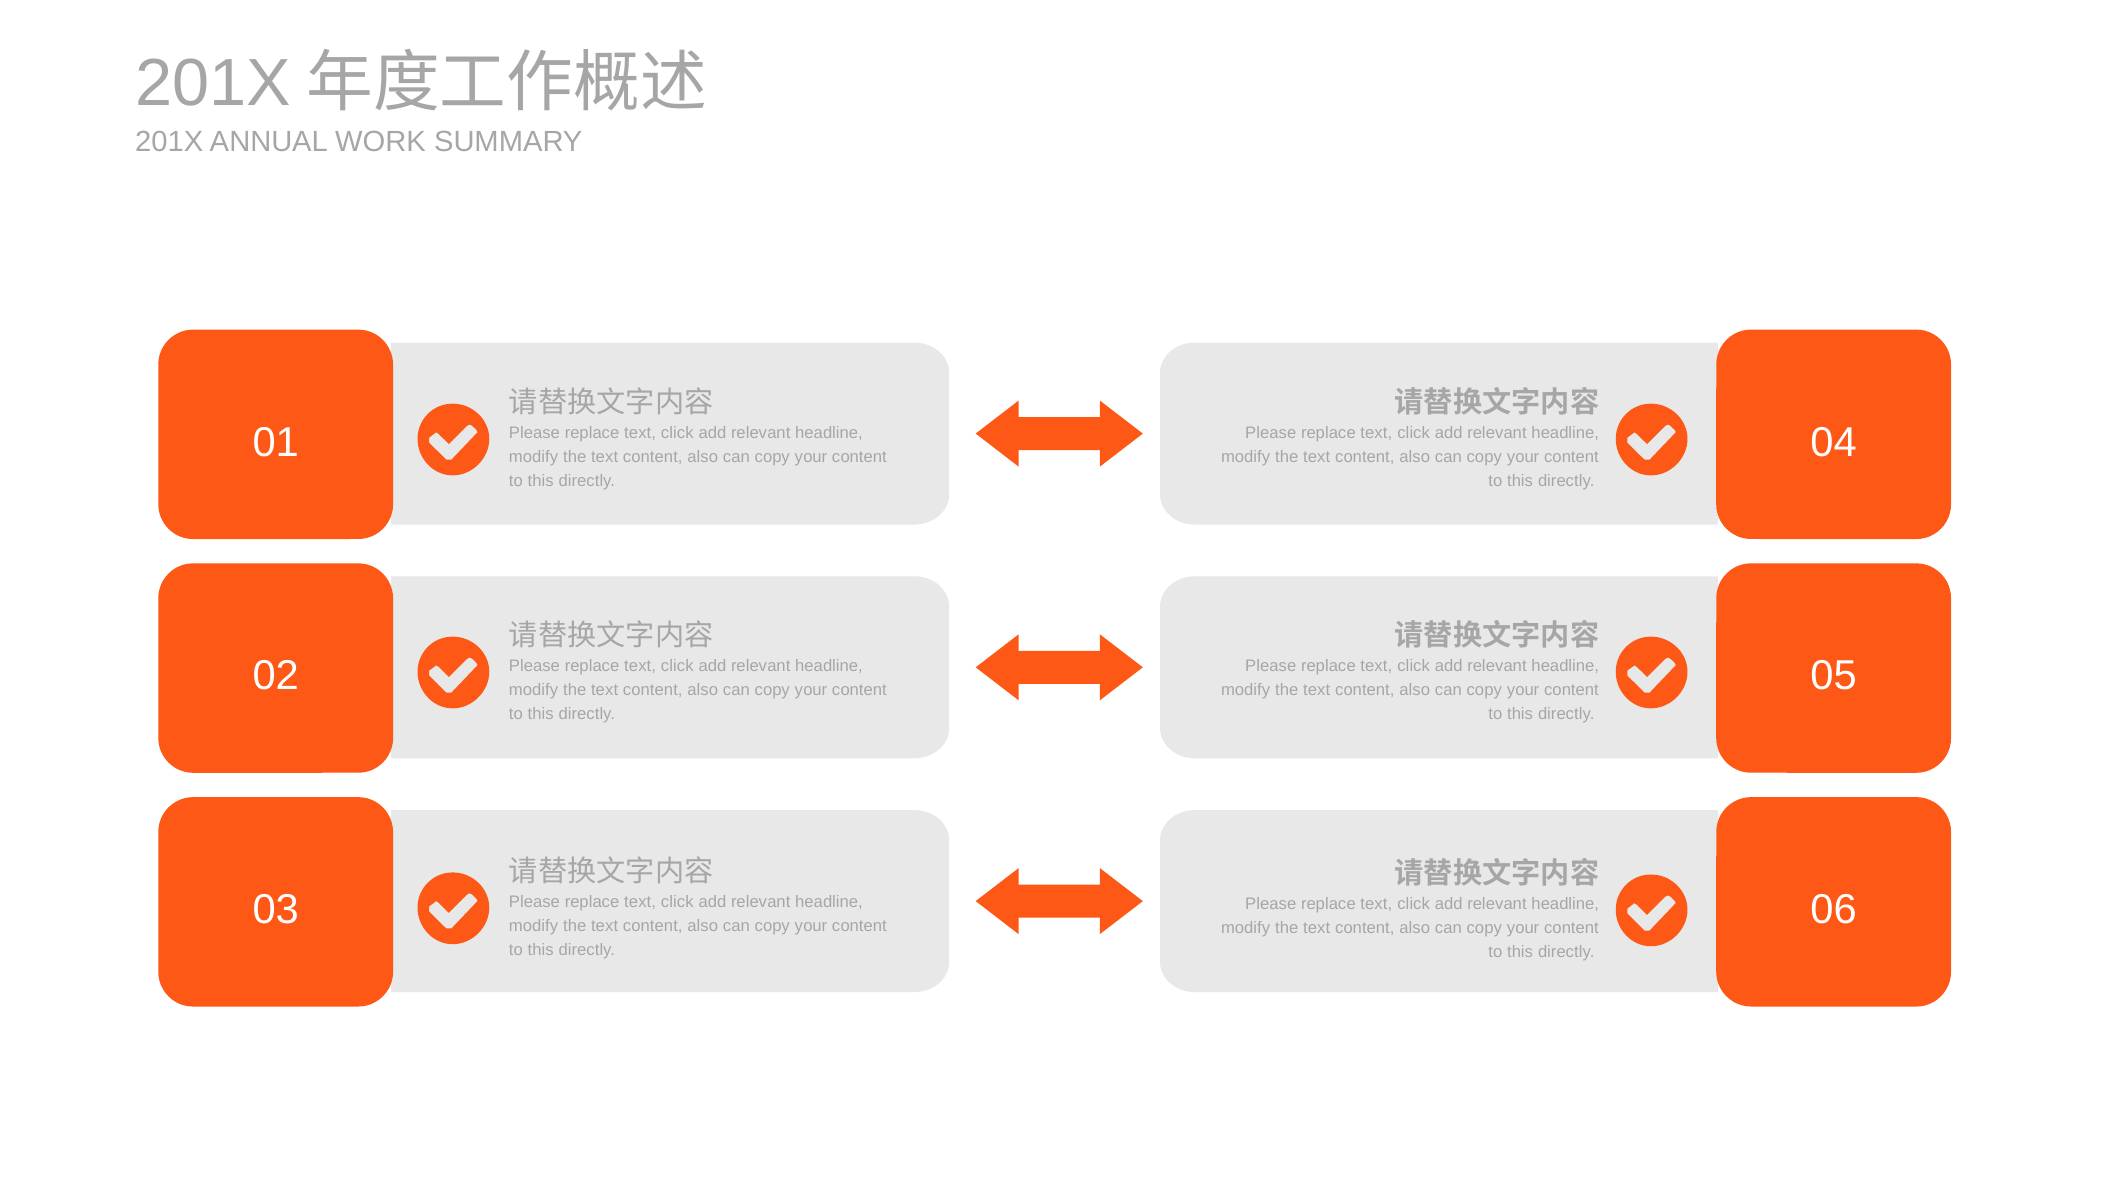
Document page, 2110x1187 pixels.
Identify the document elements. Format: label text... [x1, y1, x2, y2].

text_box [1158, 809, 1720, 994]
text_box [974, 865, 1145, 937]
text_box [974, 398, 1145, 469]
text_box 201X ANNUAL WORK SUMMARY [135, 122, 596, 158]
text_box 请替换文字内容 Please replace text, click add relevant headline, modify the text content, also can copy your content to this directly. [1211, 376, 1600, 490]
text_box 03 [157, 796, 395, 1008]
text_box 05 [1715, 562, 1953, 774]
text_box 02 [157, 562, 395, 774]
text_box [390, 575, 951, 760]
text_box [1158, 341, 1720, 526]
text_box 06 [1715, 796, 1953, 1008]
text_box 04 [1715, 328, 1953, 541]
text_box [417, 403, 490, 476]
text_box [1615, 403, 1688, 476]
text_box 请替换文字内容 Please replace text, click add relevant headline, modify the text content, also can copy your content to this directly. [508, 376, 897, 490]
text_box [1615, 874, 1688, 947]
text_box 201X年度工作概述 [135, 38, 783, 119]
text_box [390, 809, 951, 994]
text_box 请替换文字内容 Please replace text, click add relevant headline, modify the text content, also can copy your content to this directly. [1211, 609, 1600, 723]
text_box [417, 872, 490, 945]
text_box 请替换文字内容 Please replace text, click add relevant headline, modify the text content, also can copy your content to this directly. [508, 609, 897, 723]
text_box [417, 636, 490, 709]
text_box [1615, 636, 1688, 709]
text_box [390, 341, 951, 526]
text_box [974, 632, 1145, 703]
text_box 请替换文字内容 Please replace text, click add relevant headline, modify the text content, also can copy your content to this directly. [508, 844, 897, 959]
text_box 请替换文字内容 Please replace text, click add relevant headline, modify the text content, also can copy your content to this directly. [1211, 847, 1600, 961]
text_box [1158, 575, 1720, 760]
text_box 01 [157, 328, 395, 541]
